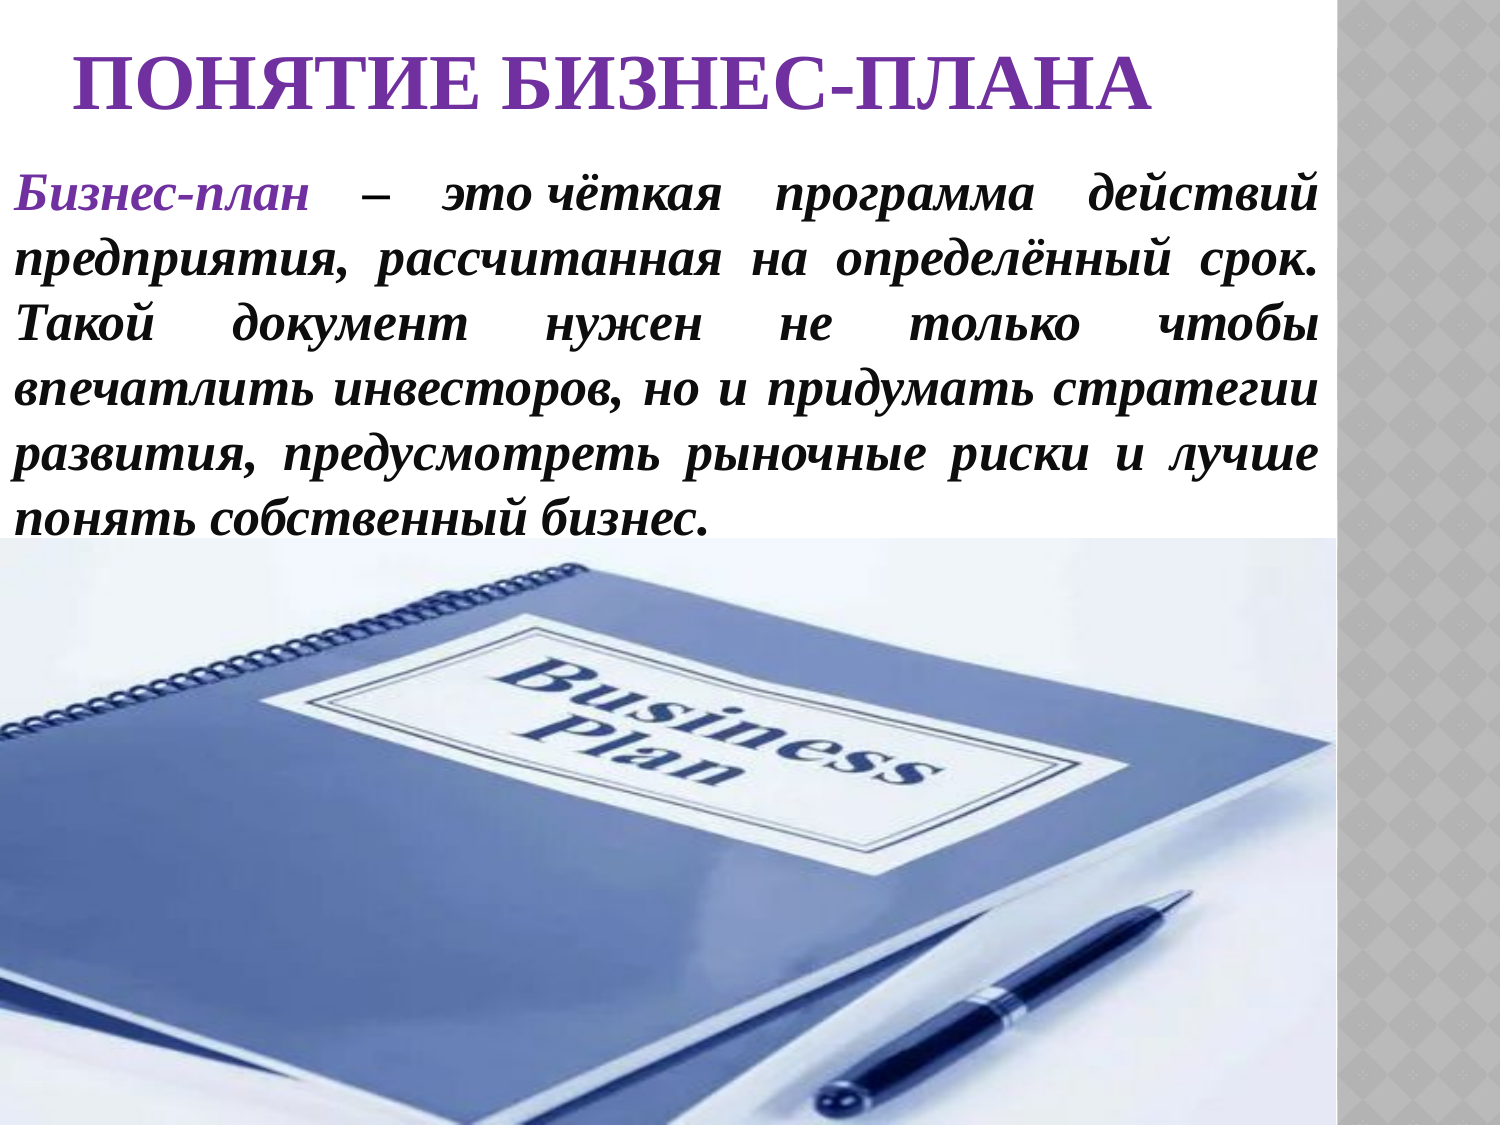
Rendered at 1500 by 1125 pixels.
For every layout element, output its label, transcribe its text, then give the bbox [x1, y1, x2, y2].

list Бизнес-план – это чёткая программа действий предприятия, рассчитанная на определённый срок. Такой документ нужен не только чтобы впечатлить инвесторов, но и придумать стратегии развития, предусмотреть рыночные риски и лучше понять собственный бизнес. [0, 149, 1336, 536]
title Понятие Бизнес-плана [64, 0, 1415, 126]
picture [0, 538, 1337, 1125]
